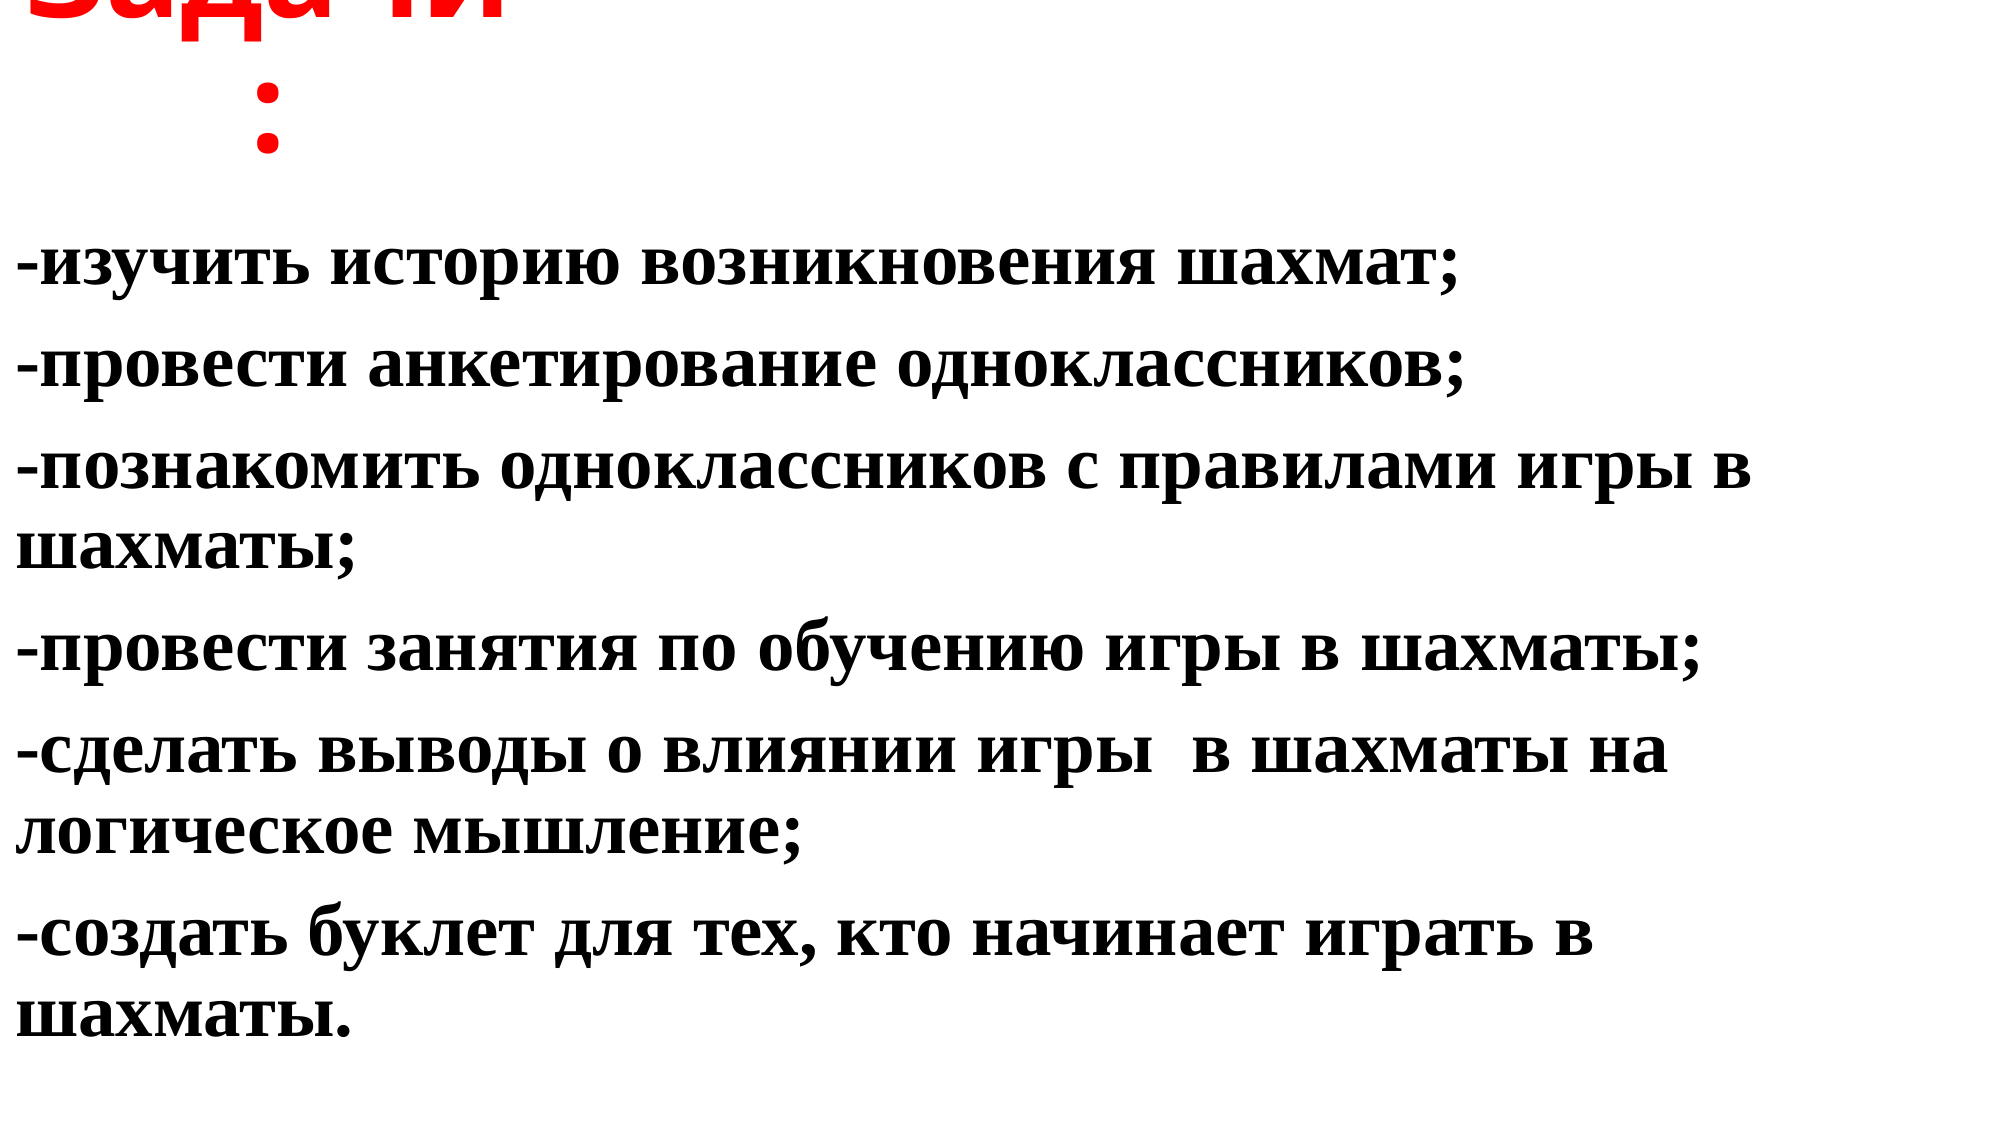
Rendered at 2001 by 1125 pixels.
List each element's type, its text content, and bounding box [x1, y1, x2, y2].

subtitle -изучить историю возникновения шахмат; -провести анкетирование одноклассников; -познакомить одноклассников с правилами игры в шахматы; -провести занятия по обучению игры в шахматы; -сделать выводы о влиянии игры в шахматы на логическое мышление; -создать буклет для тех, кто начинает играть в шахматы. [0, 212, 1950, 886]
title Задачи: [0, 0, 536, 187]
